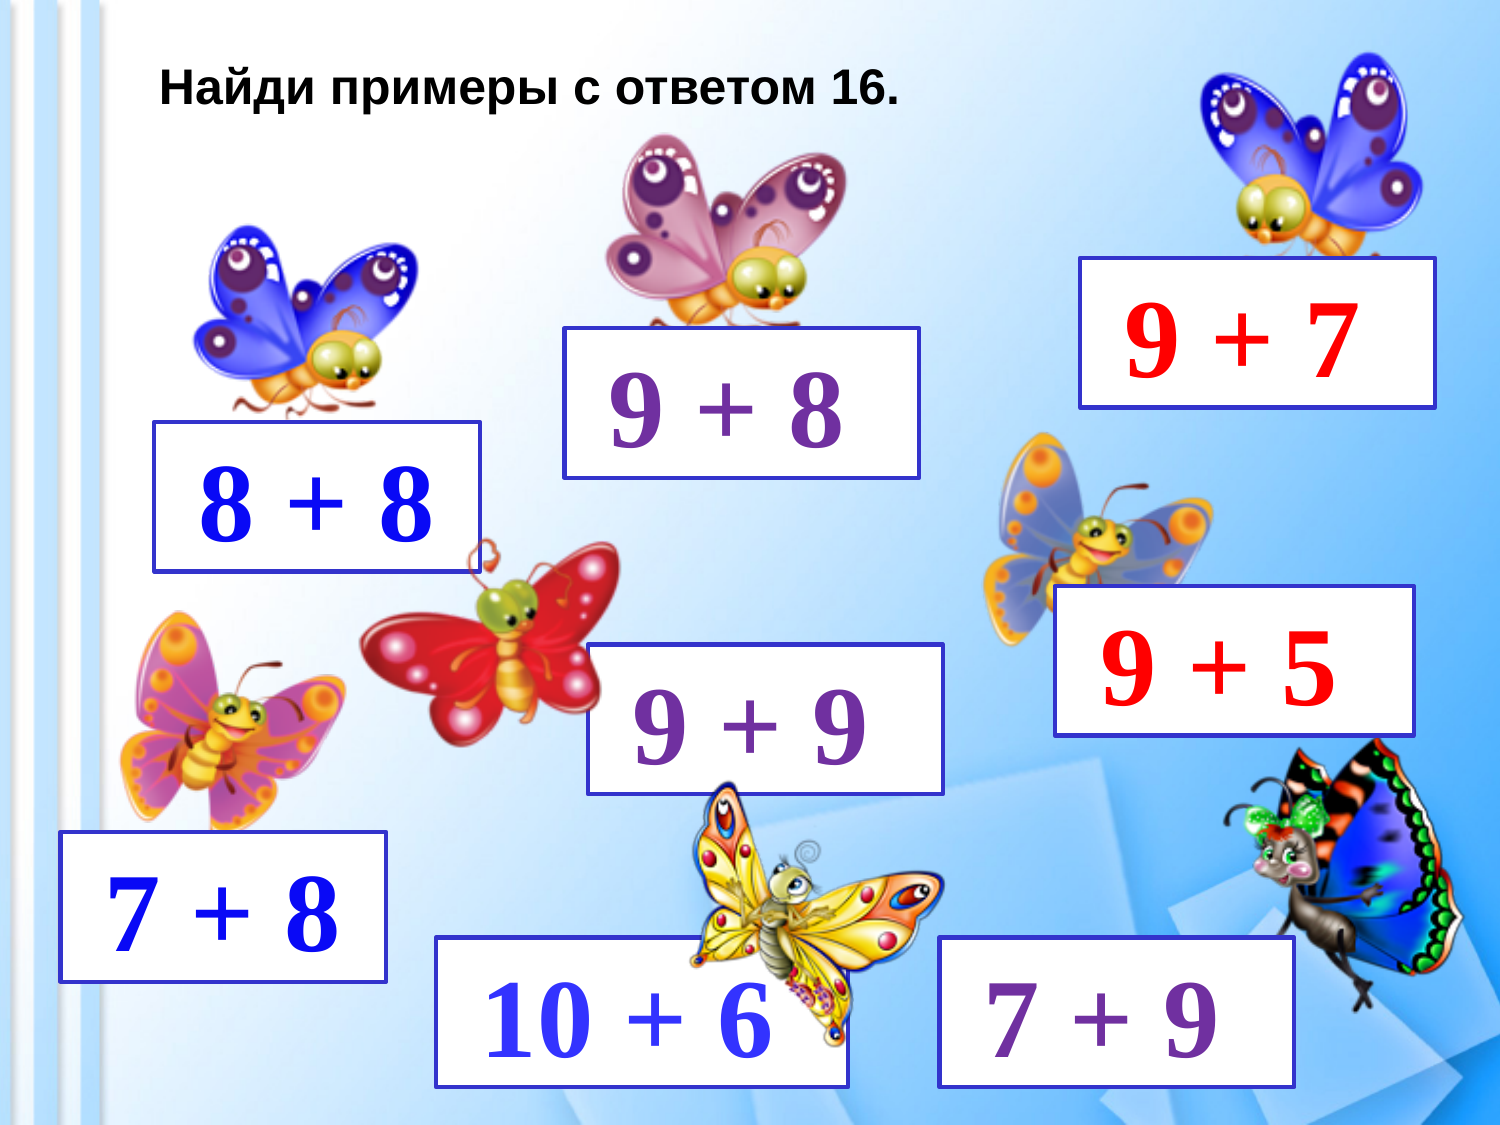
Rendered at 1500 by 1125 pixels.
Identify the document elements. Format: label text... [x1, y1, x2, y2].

text_box 8 + 8 [152, 420, 482, 574]
text_box 9 + 9 [586, 642, 945, 796]
text_box Найди примеры с ответом 16. [144, 46, 916, 122]
text_box 7 + 9 [937, 935, 1296, 1089]
text_box 7 + 8 [58, 830, 388, 984]
text_box 9 + 8 [562, 326, 921, 480]
text_box 10 + 6 [434, 935, 850, 1089]
text_box 9 + 7 [1078, 256, 1437, 410]
picture [0, 0, 1500, 1125]
text_box 9 + 5 [1053, 584, 1416, 738]
